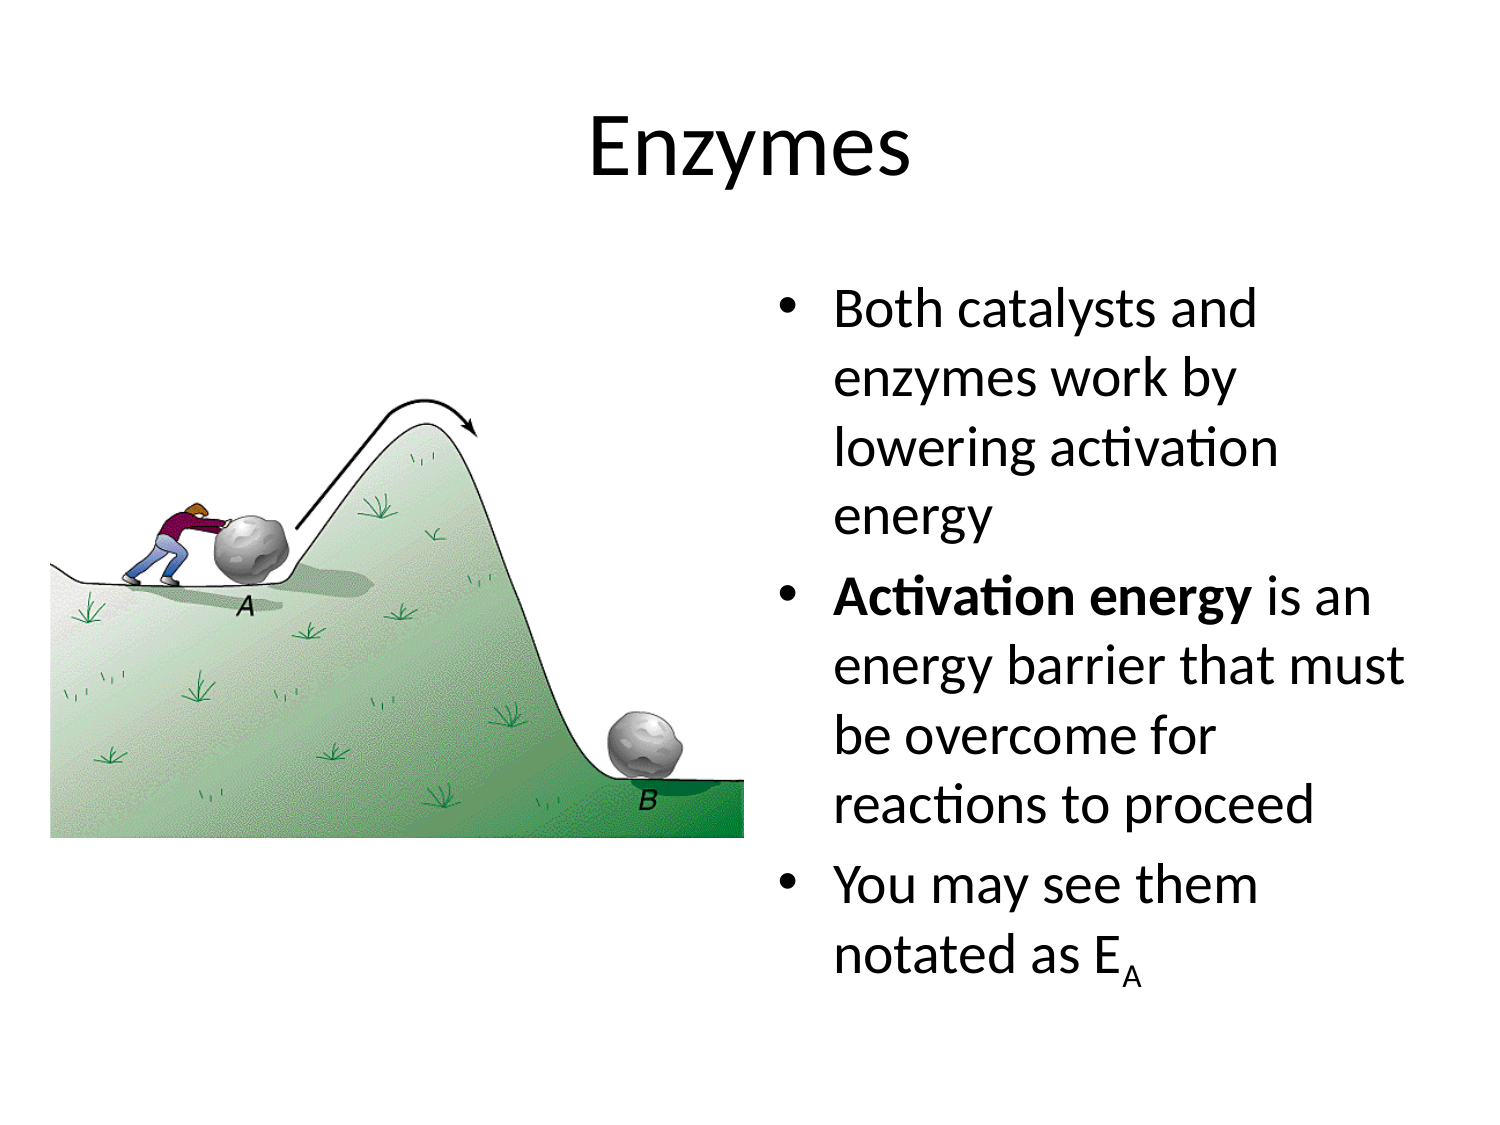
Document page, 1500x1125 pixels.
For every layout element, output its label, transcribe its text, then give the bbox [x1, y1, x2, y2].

picture [49, 374, 744, 838]
title Enzymes [75, 45, 1425, 233]
list Both catalysts and enzymes work by lowering activation energy Activation energy is an energy barrier that must be overcome for reactions to proceed You may see them notated as EA [762, 262, 1425, 1005]
